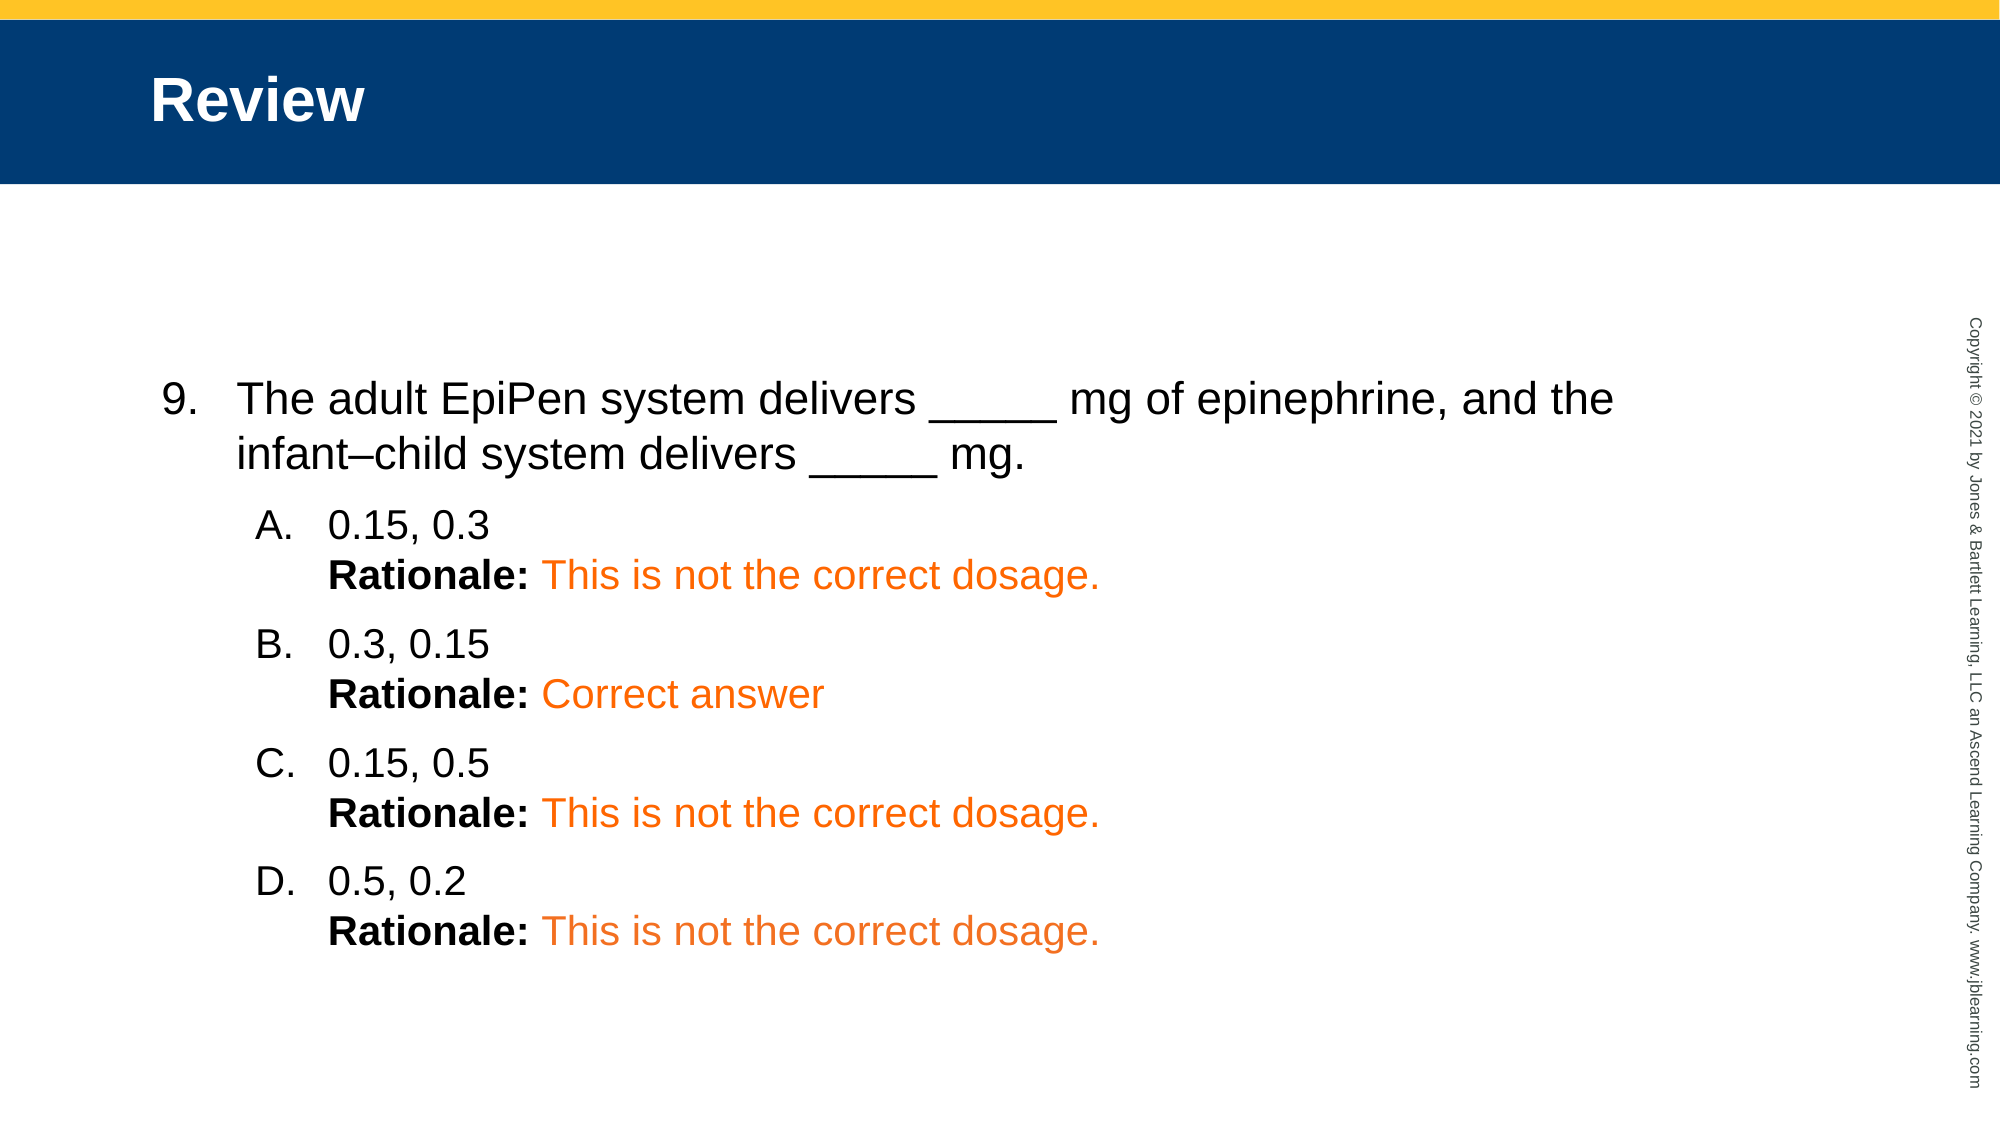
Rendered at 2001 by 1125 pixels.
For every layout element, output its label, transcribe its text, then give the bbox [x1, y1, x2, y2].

list The adult EpiPen system delivers _____ mg of epinephrine, and the infant–child system delivers _____ mg. 0.15, 0.3 Rationale: This is not the correct dosage. 0.3, 0.15 Rationale: Correct answer 0.15, 0.5 Rationale: This is not the correct dosage. 0.5, 0.2 Rationale: This is not the correct dosage. [146, 361, 1859, 1016]
title Review [0, 19, 2000, 185]
